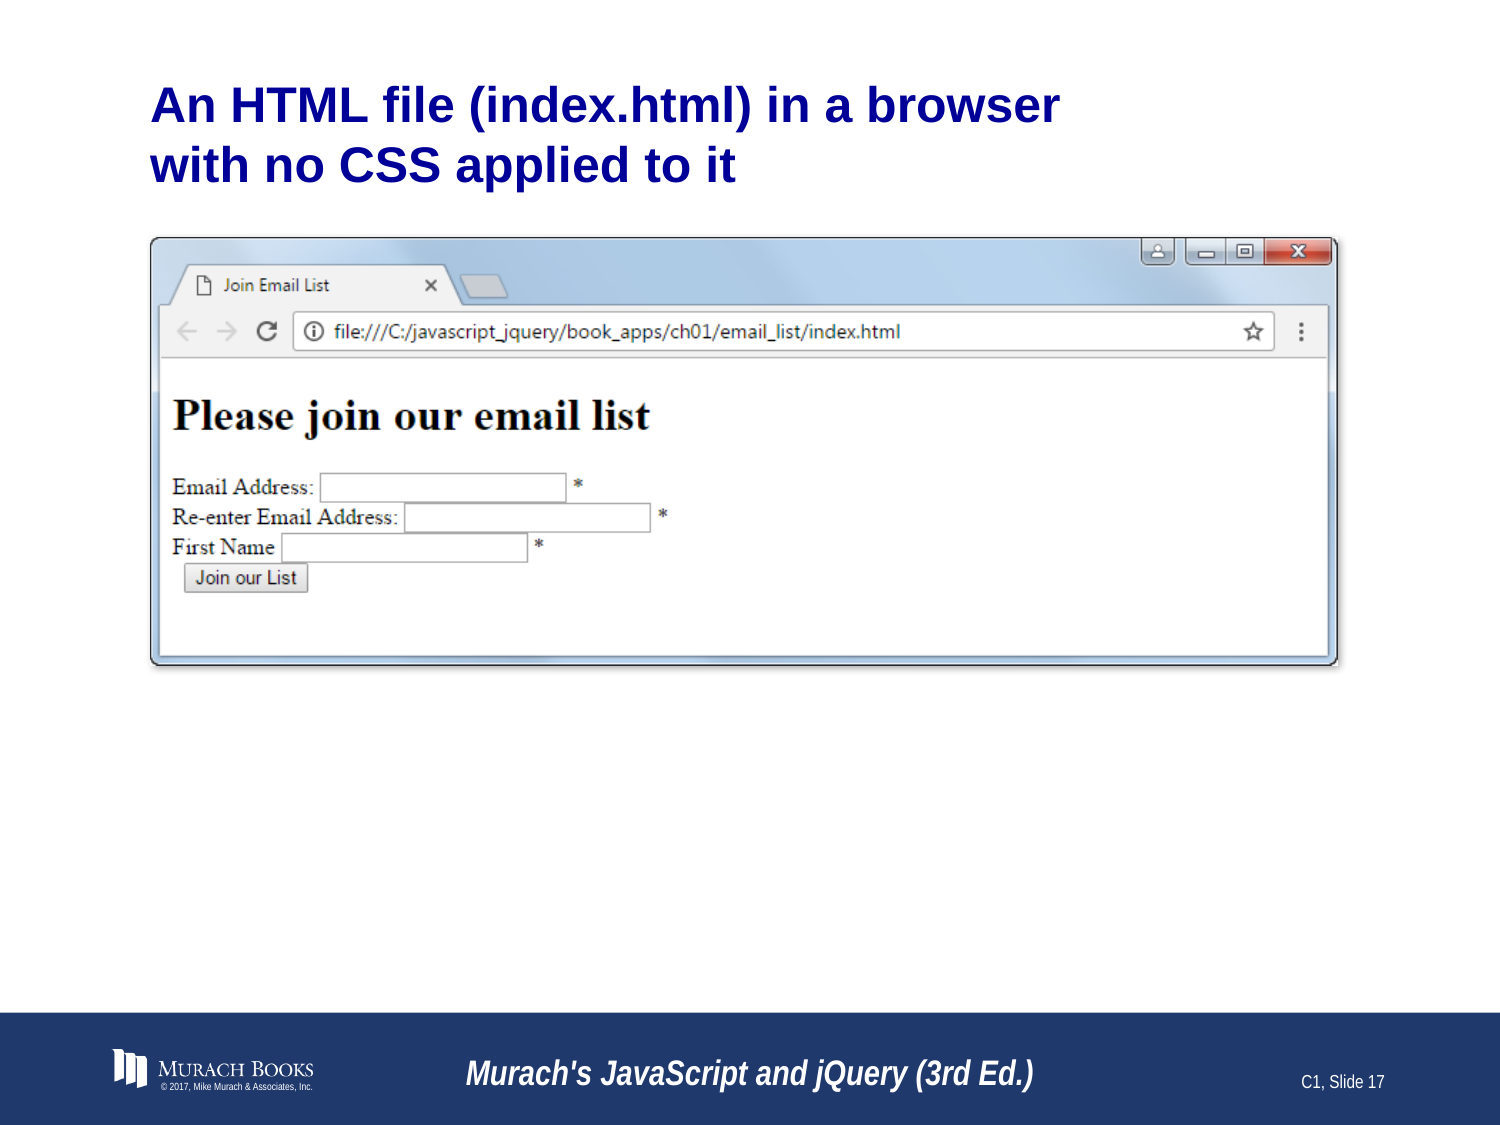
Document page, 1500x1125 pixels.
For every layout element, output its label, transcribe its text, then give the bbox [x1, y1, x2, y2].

slide_number C1, Slide 17 [1087, 1025, 1400, 1100]
picture [149, 237, 1338, 666]
slide_number Murach's JavaScript and jQuery (3rd Ed.) [463, 1025, 1050, 1100]
title An HTML file (index.html) in a browser with no CSS applied to it [150, 102, 1350, 164]
footer © 2017, Mike Murach & Associates, Inc. [12, 1025, 463, 1100]
